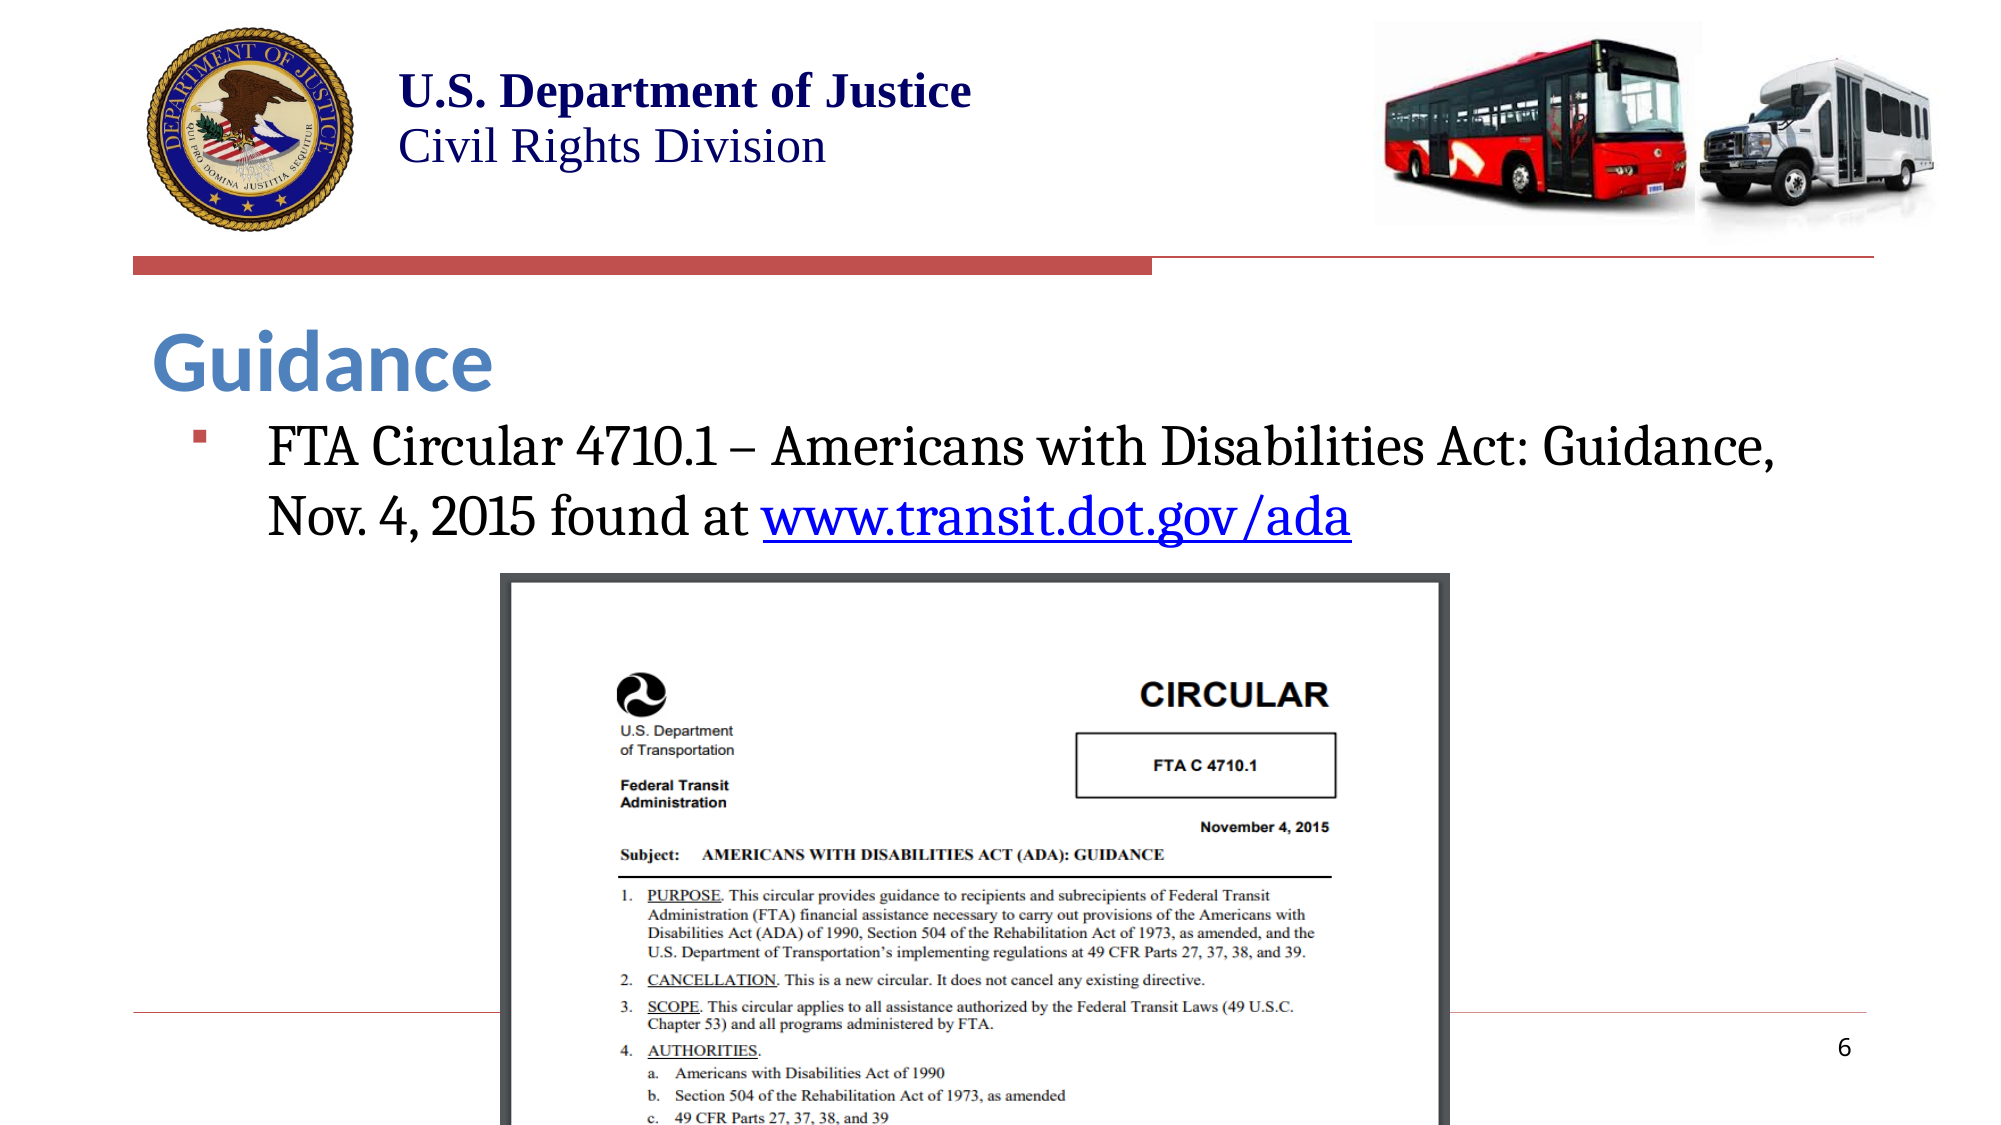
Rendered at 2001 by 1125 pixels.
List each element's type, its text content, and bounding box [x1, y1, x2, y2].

slide_number 6 [1454, 1024, 1867, 1103]
list FTA Circular 4710.1 – Americans with Disabilities Act: Guidance, Nov. 4, 2015 found at www.transit.dot.gov/ada [174, 399, 1838, 951]
picture [1374, 21, 1940, 245]
title Guidance [137, 291, 1513, 417]
picture [137, 21, 363, 238]
picture [499, 572, 1451, 1125]
